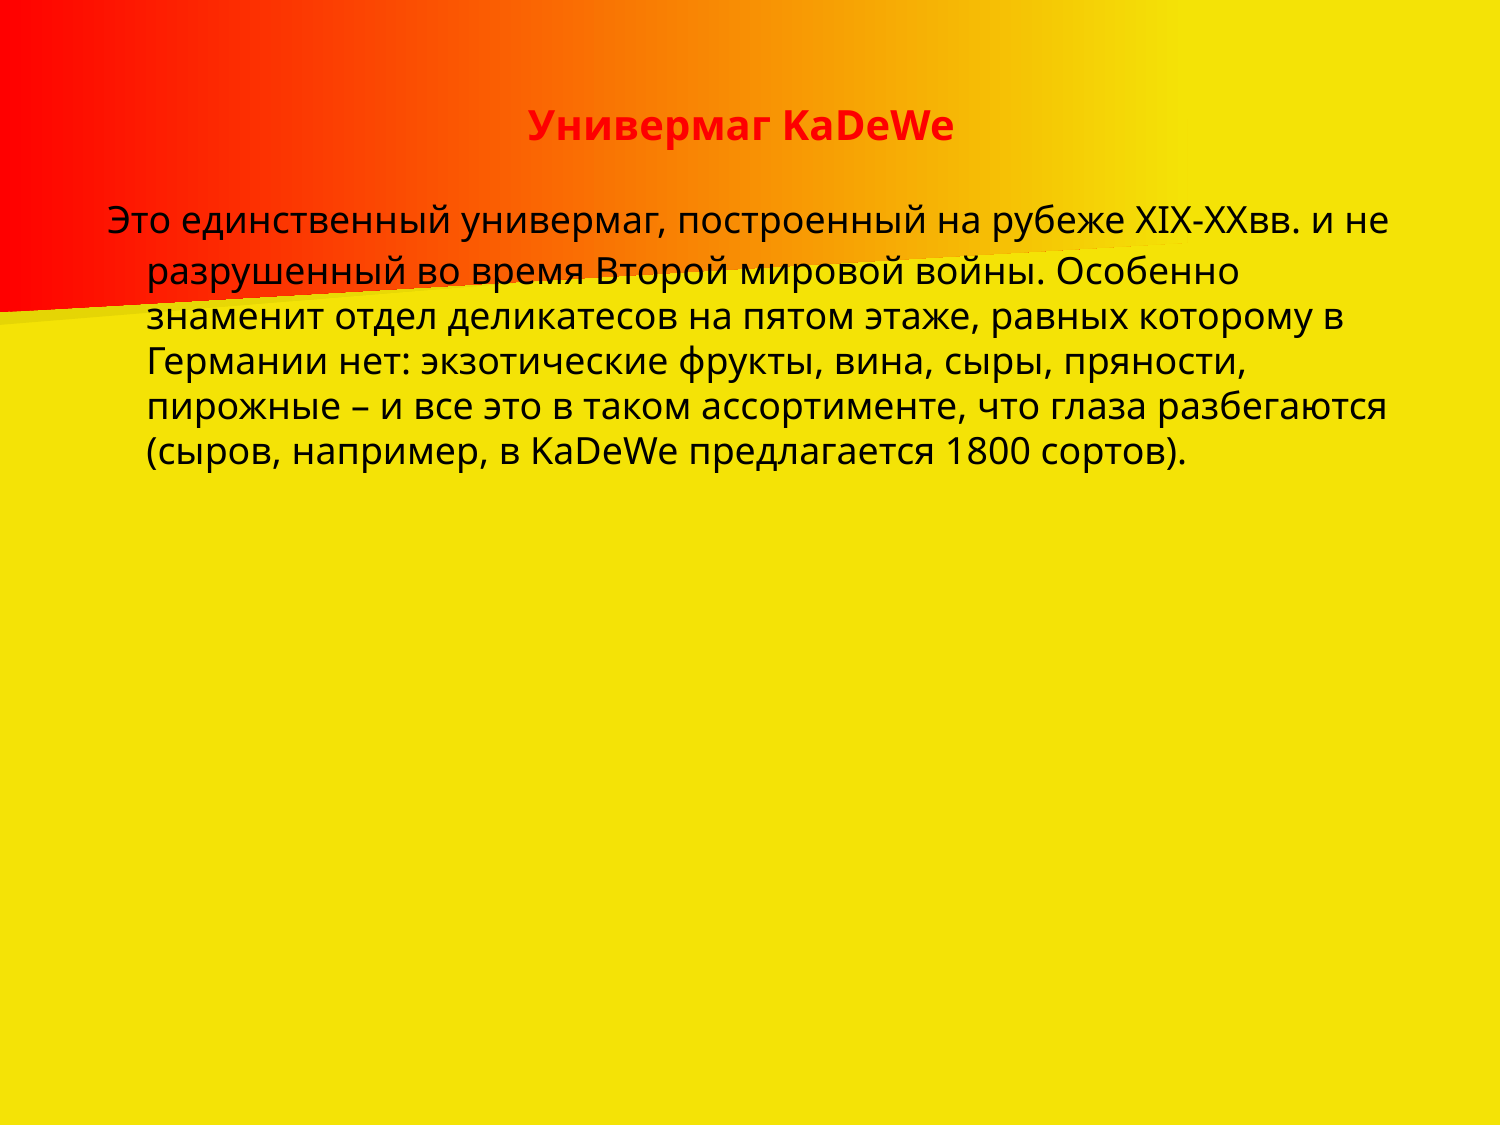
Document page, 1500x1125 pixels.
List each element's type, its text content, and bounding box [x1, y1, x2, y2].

list Универмаг KaDeWe Это единственный универмаг, построенный на рубеже XIX-XXвв. и не разрушенный во время Второй мировой войны. Особенно знаменит отдел деликатесов на пятом этаже, равных которому в Германии нет: экзотические фрукты, вина, сыры, пряности, пирожные – и все это в таком ассортименте, что глаза разбегаются (сыров, например, в KaDeWe предлагается 1800 сортов). [74, 66, 1426, 1006]
